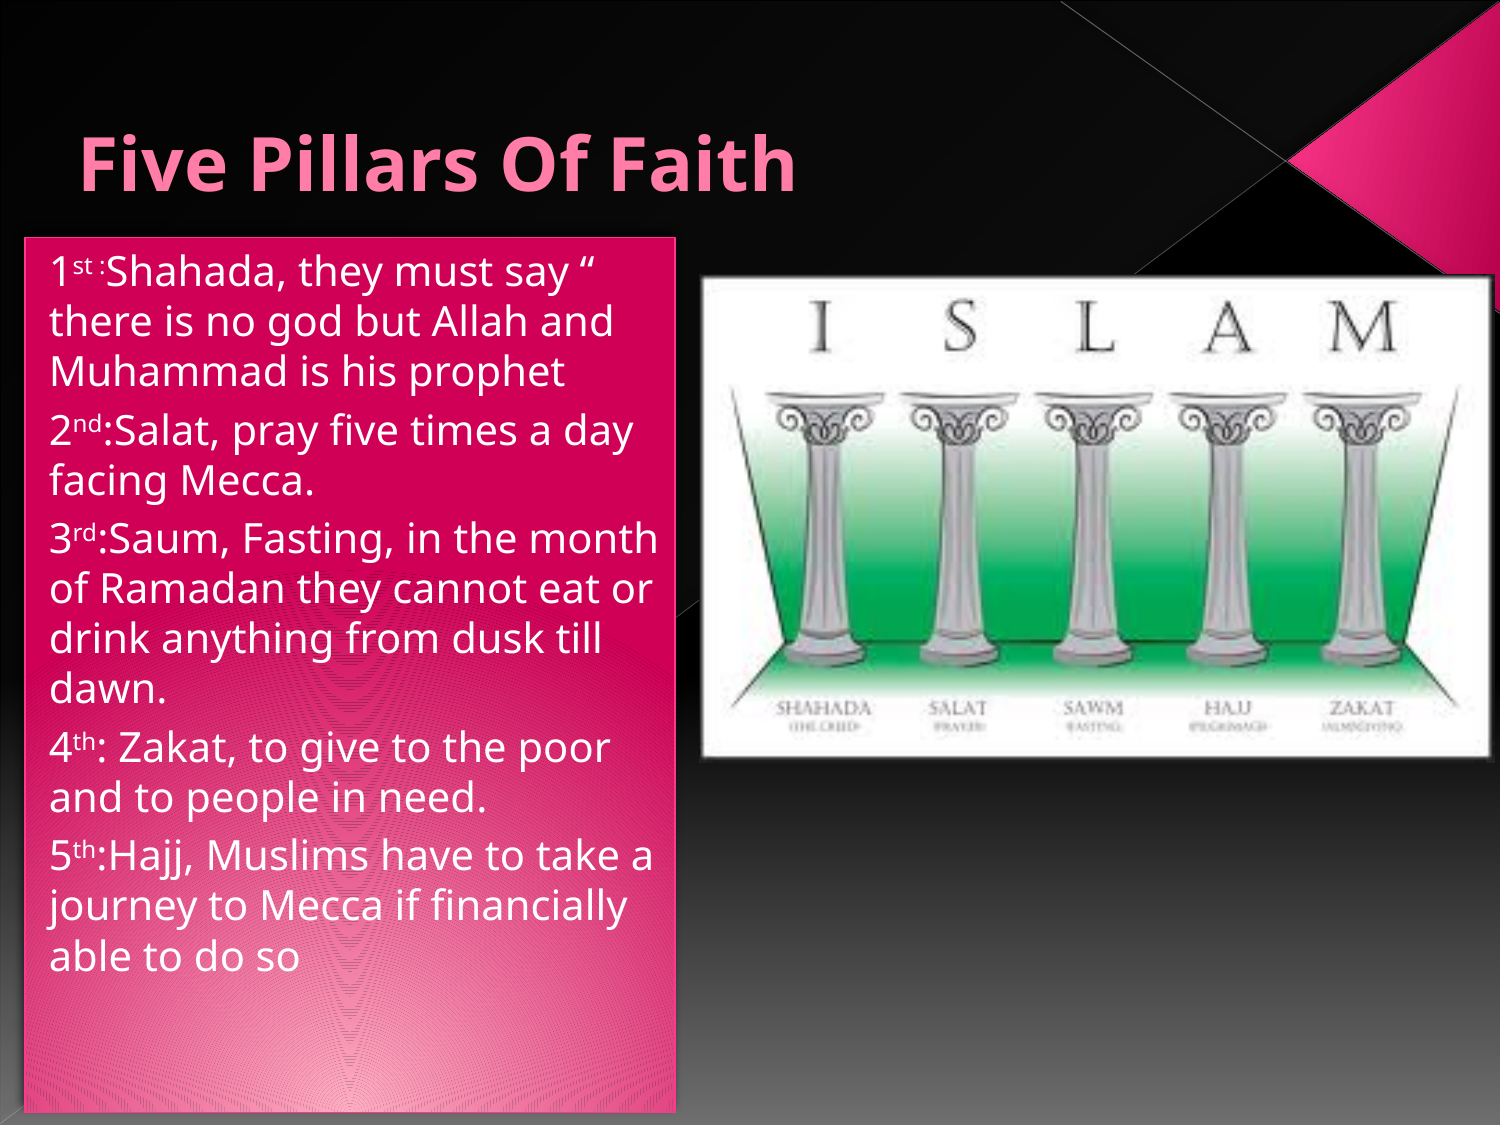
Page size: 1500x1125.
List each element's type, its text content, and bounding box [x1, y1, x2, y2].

picture [699, 274, 1495, 763]
list 1st :Shahada, they must say “ there is no god but Allah and Muhammad is his prophet 2nd:Salat, pray five times a day facing Mecca. 3rd:Saum, Fasting, in the month of Ramadan they cannot eat or drink anything from dusk till dawn. 4th: Zakat, to give to the poor and to people in need. 5th:Hajj, Muslims have to take a journey to Mecca if financially able to do so [24, 237, 676, 1113]
title Five Pillars Of Faith [62, 50, 1250, 274]
